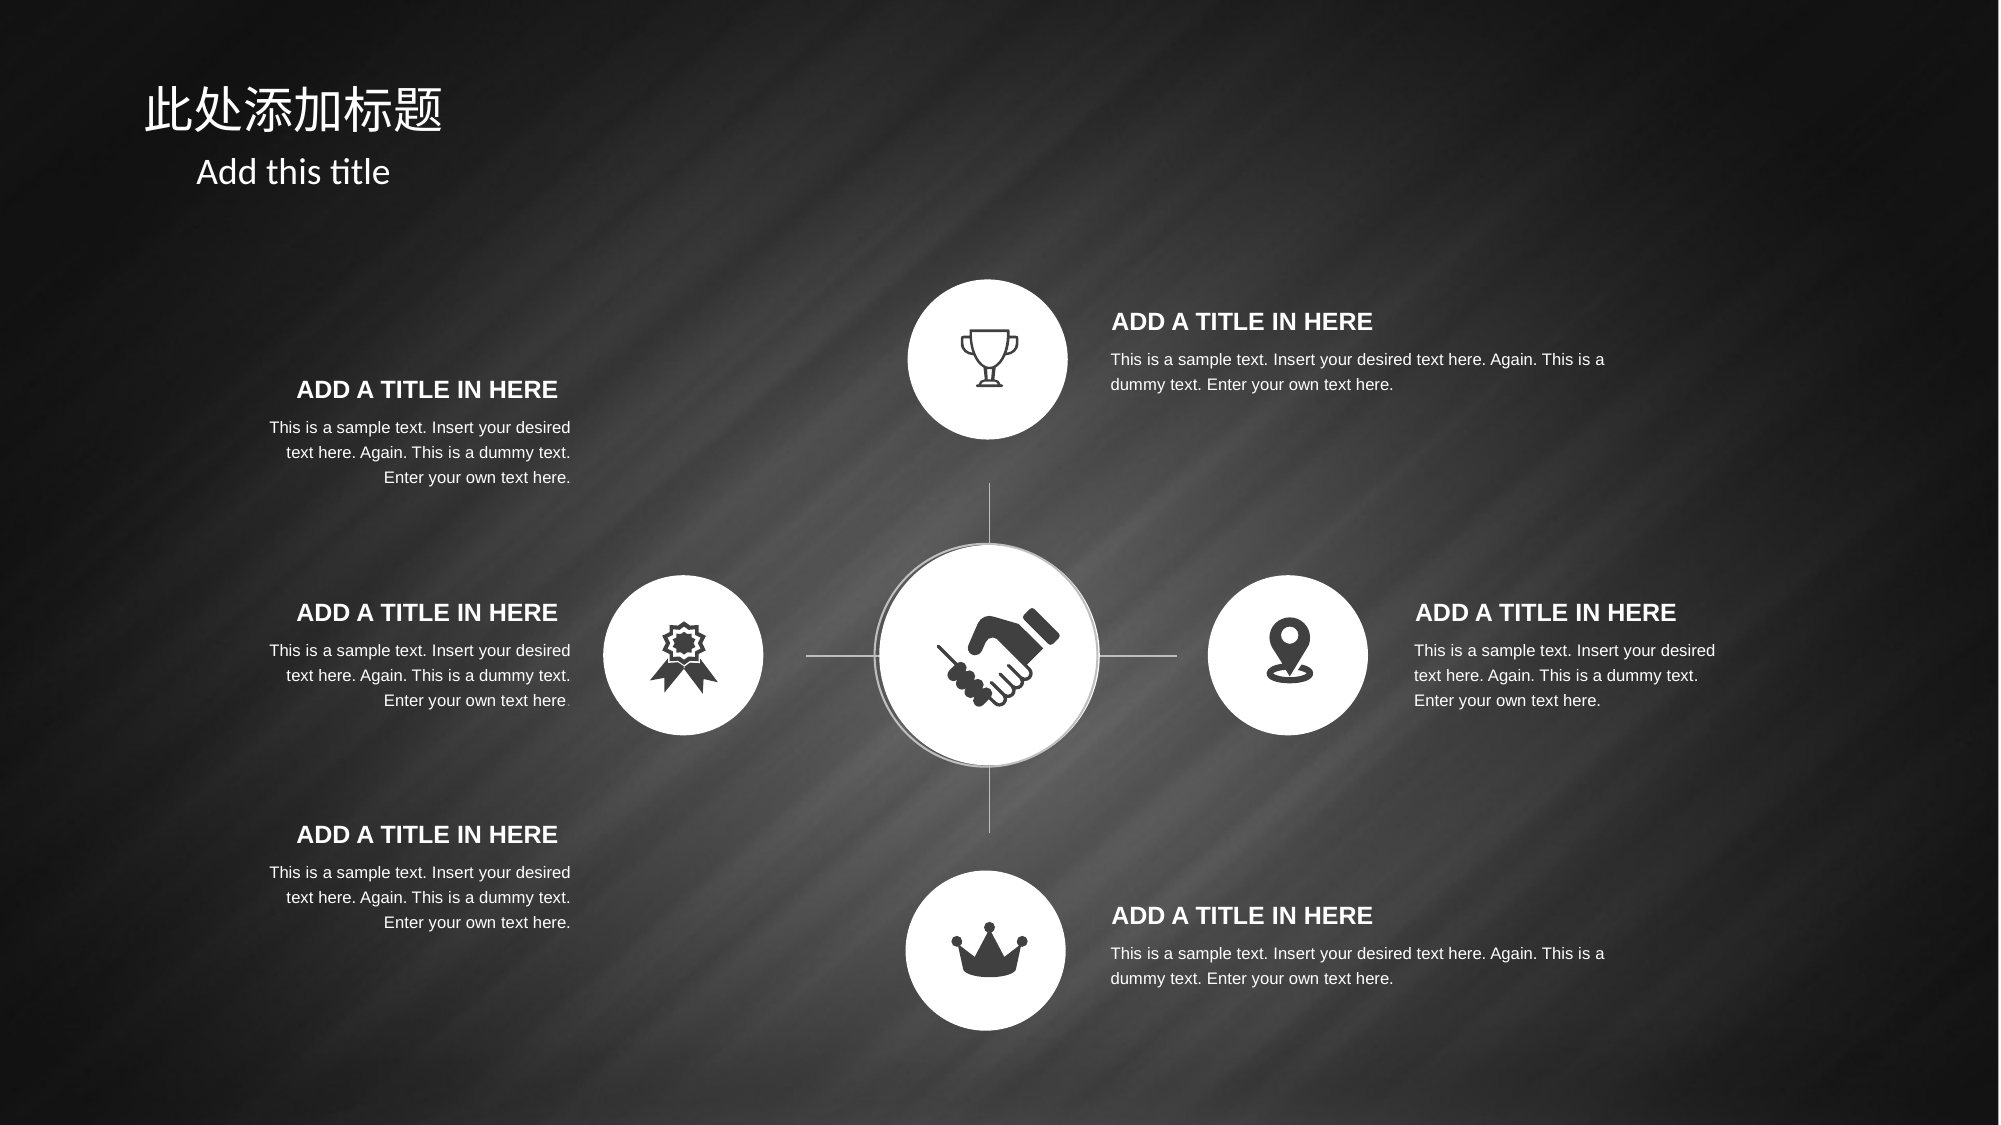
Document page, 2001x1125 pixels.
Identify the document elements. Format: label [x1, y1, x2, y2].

text_box [234, 585, 601, 718]
text_box [1207, 575, 1368, 736]
text_box [1399, 585, 1751, 718]
picture [0, 0, 1999, 1125]
text_box [234, 808, 601, 941]
text_box [234, 362, 601, 495]
text_box [874, 543, 1100, 767]
text_box [907, 279, 1068, 440]
text_box [603, 575, 764, 736]
text_box [905, 870, 1066, 1031]
text_box [1095, 888, 1654, 996]
text_box [1095, 294, 1654, 402]
